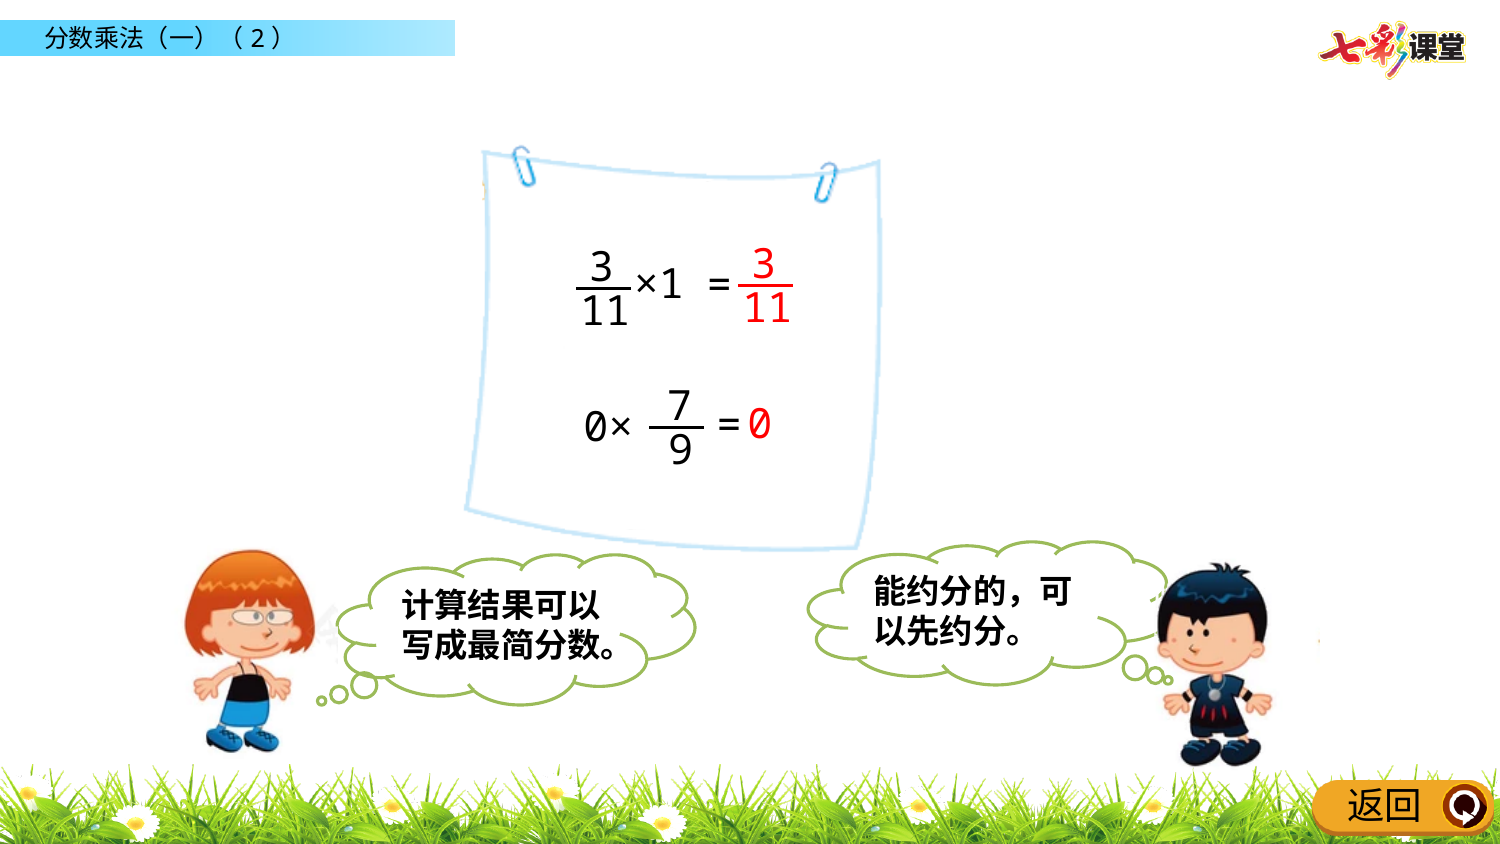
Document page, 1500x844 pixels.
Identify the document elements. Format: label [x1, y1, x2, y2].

picture [0, 764, 1500, 844]
text_box [808, 532, 1321, 786]
text_box [568, 371, 707, 482]
text_box [448, 128, 887, 556]
text_box [701, 389, 786, 457]
text_box [568, 232, 687, 343]
text_box [691, 229, 804, 340]
picture [1316, 20, 1468, 80]
text_box [171, 541, 696, 759]
